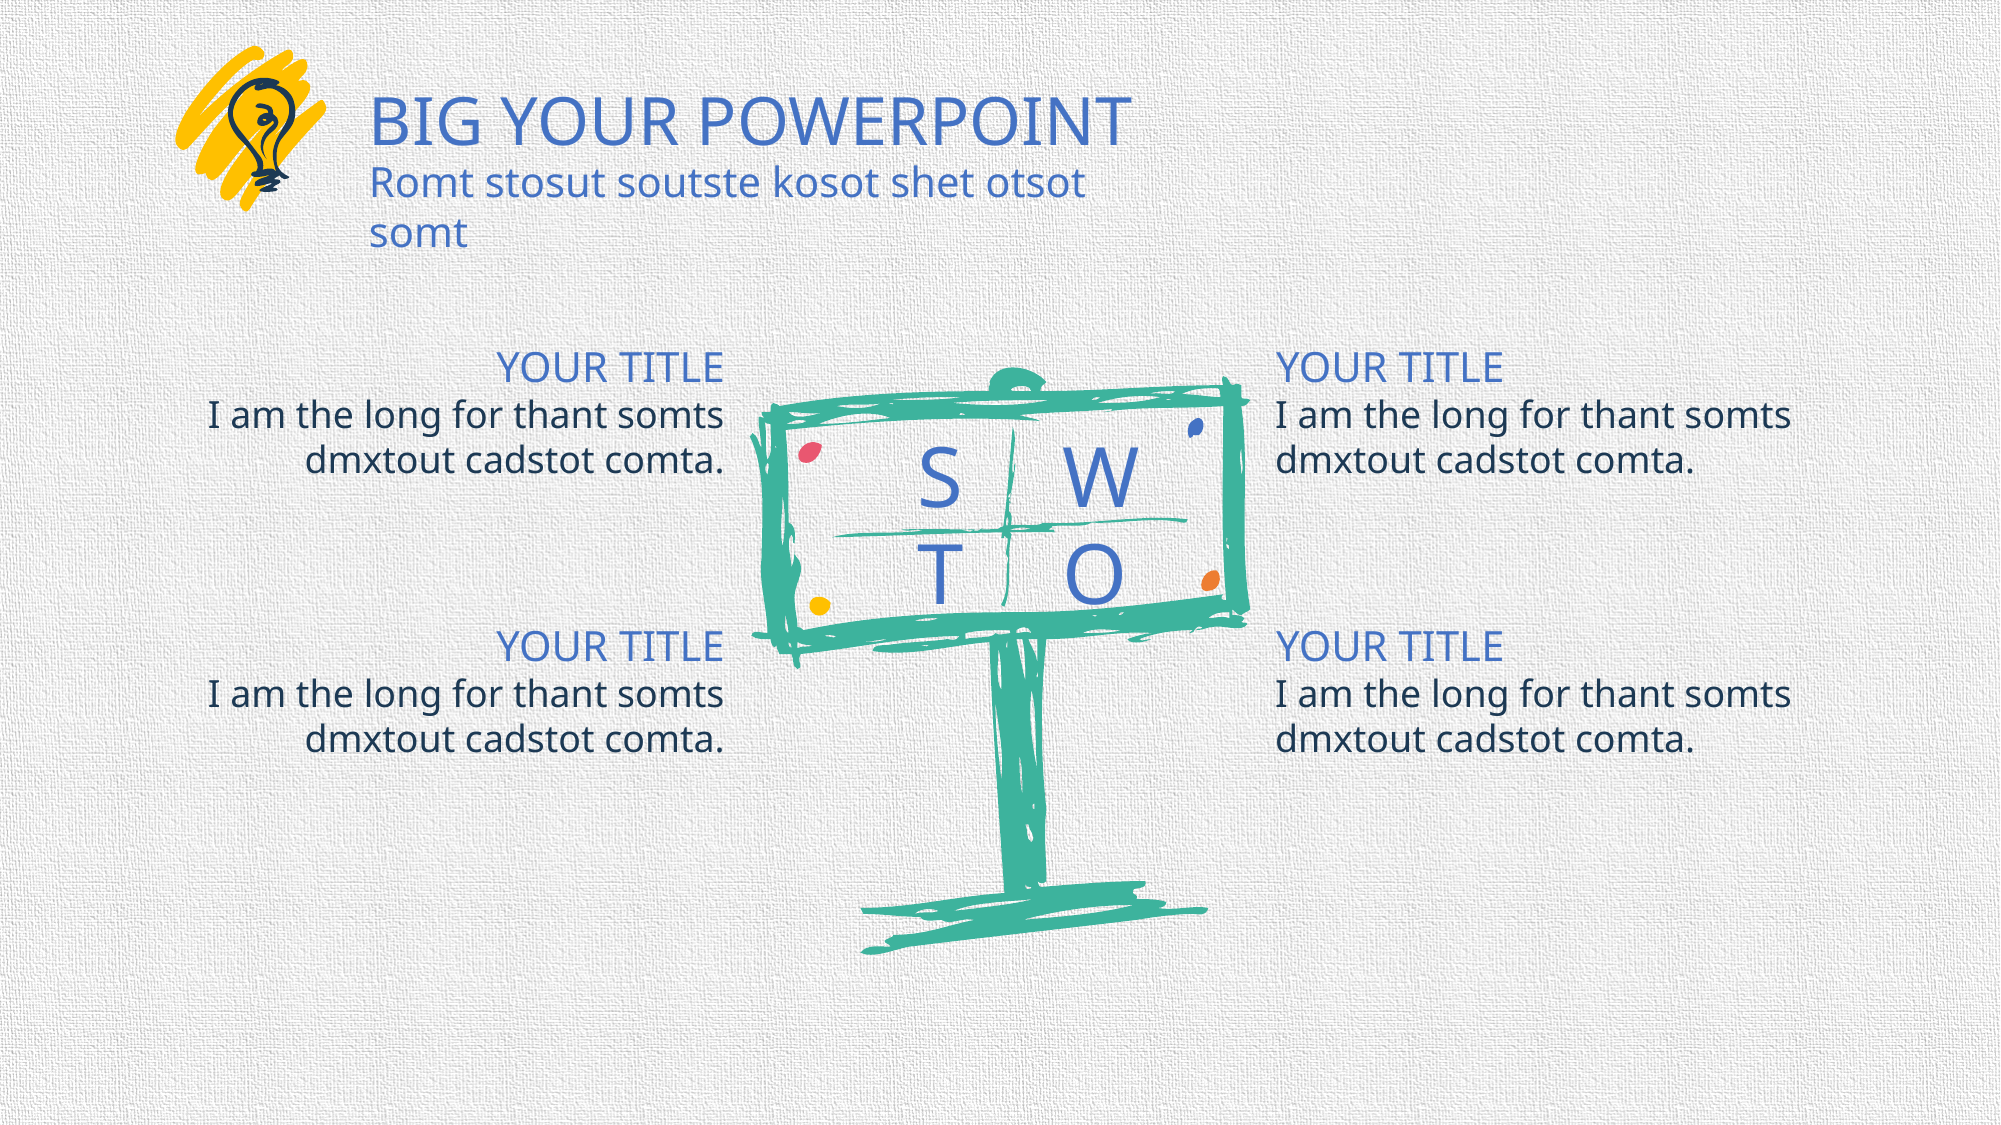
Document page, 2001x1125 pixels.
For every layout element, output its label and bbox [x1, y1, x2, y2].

text_box [1260, 612, 1856, 769]
text_box [1260, 333, 1856, 490]
text_box [749, 358, 1251, 959]
text_box [144, 333, 740, 490]
picture [0, 0, 2001, 1125]
text_box [171, 44, 329, 215]
text_box [144, 612, 740, 769]
text_box [354, 71, 1188, 215]
